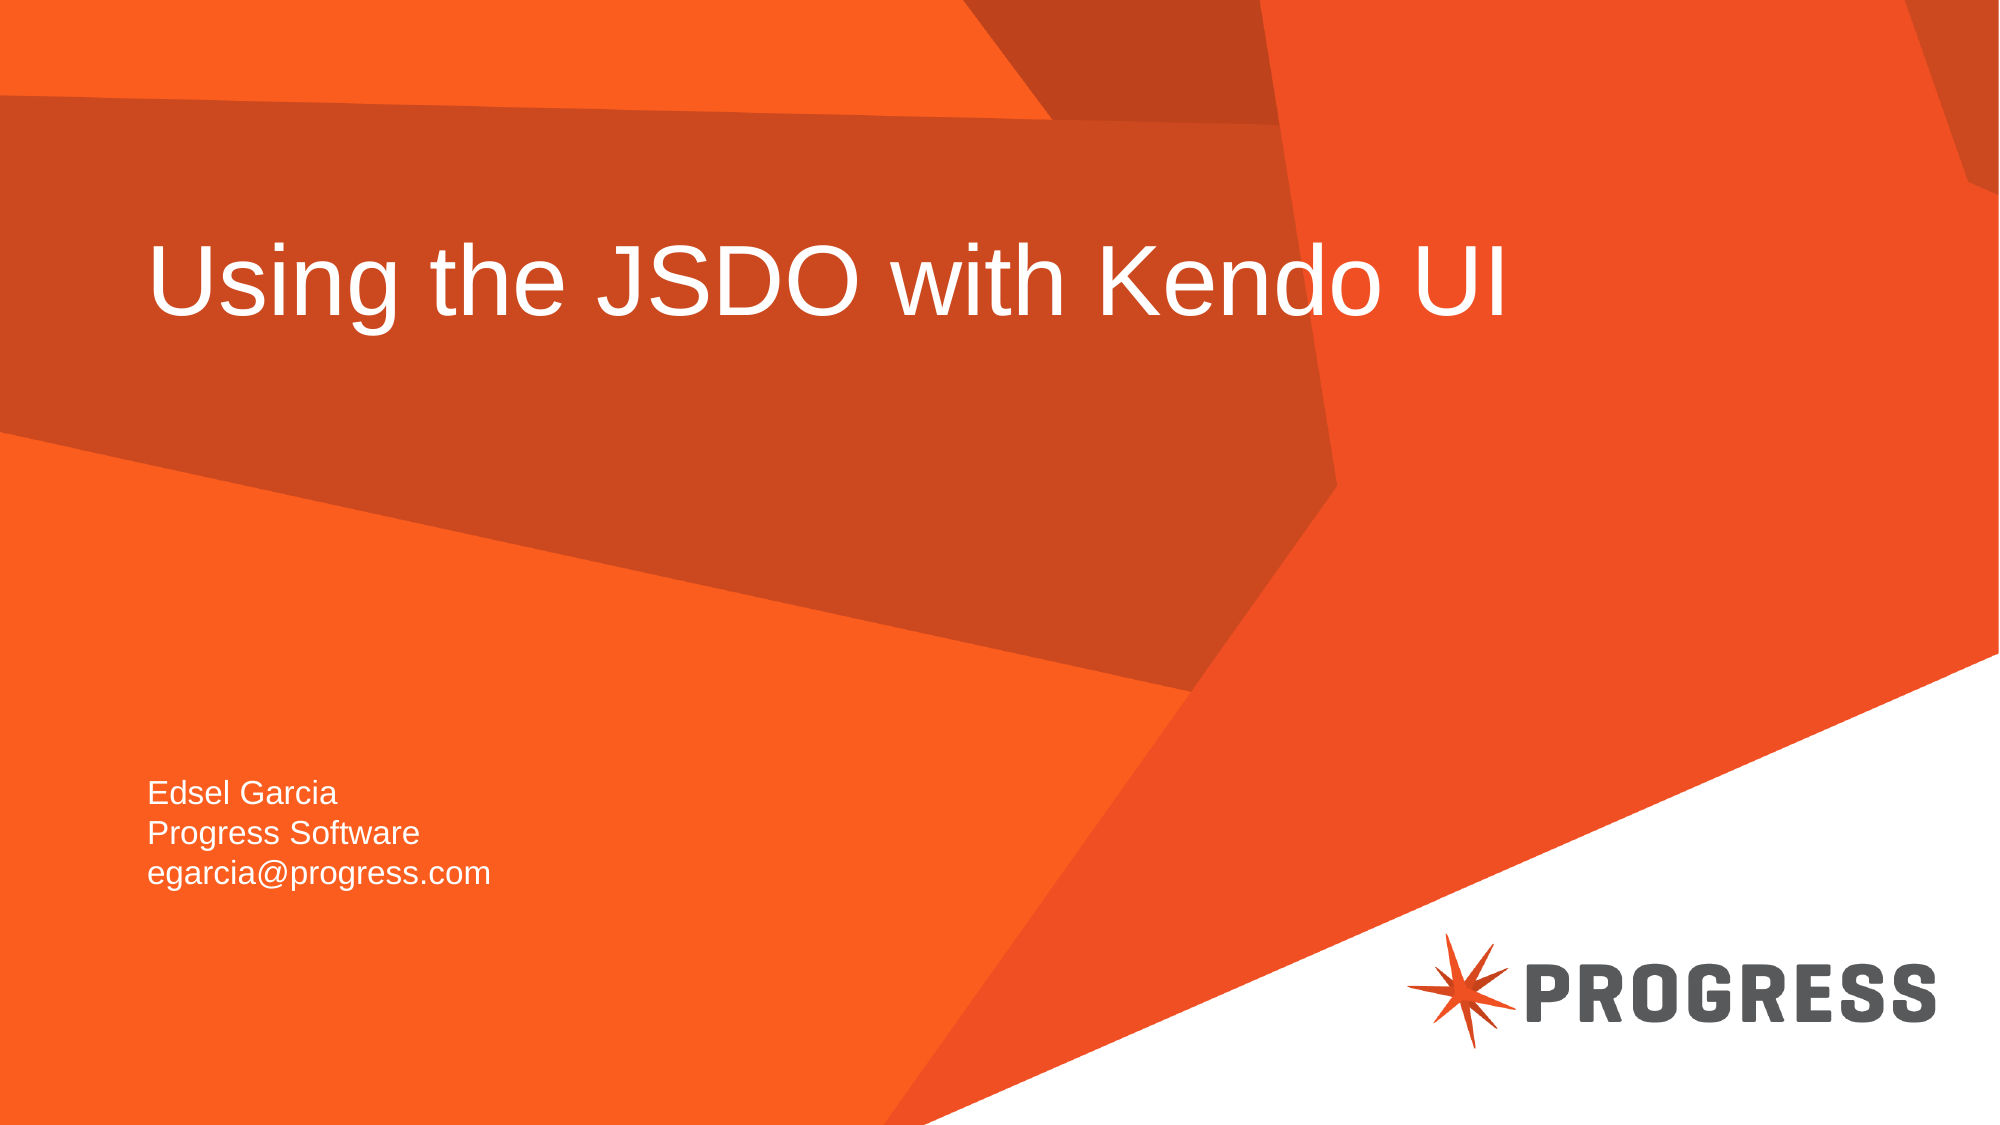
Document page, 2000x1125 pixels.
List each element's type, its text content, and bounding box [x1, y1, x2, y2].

text_box Edsel Garcia Progress Software egarcia@progress.com [147, 771, 956, 892]
picture [0, 0, 1999, 1125]
title Using the JSDO with Kendo UI [146, 215, 1872, 337]
